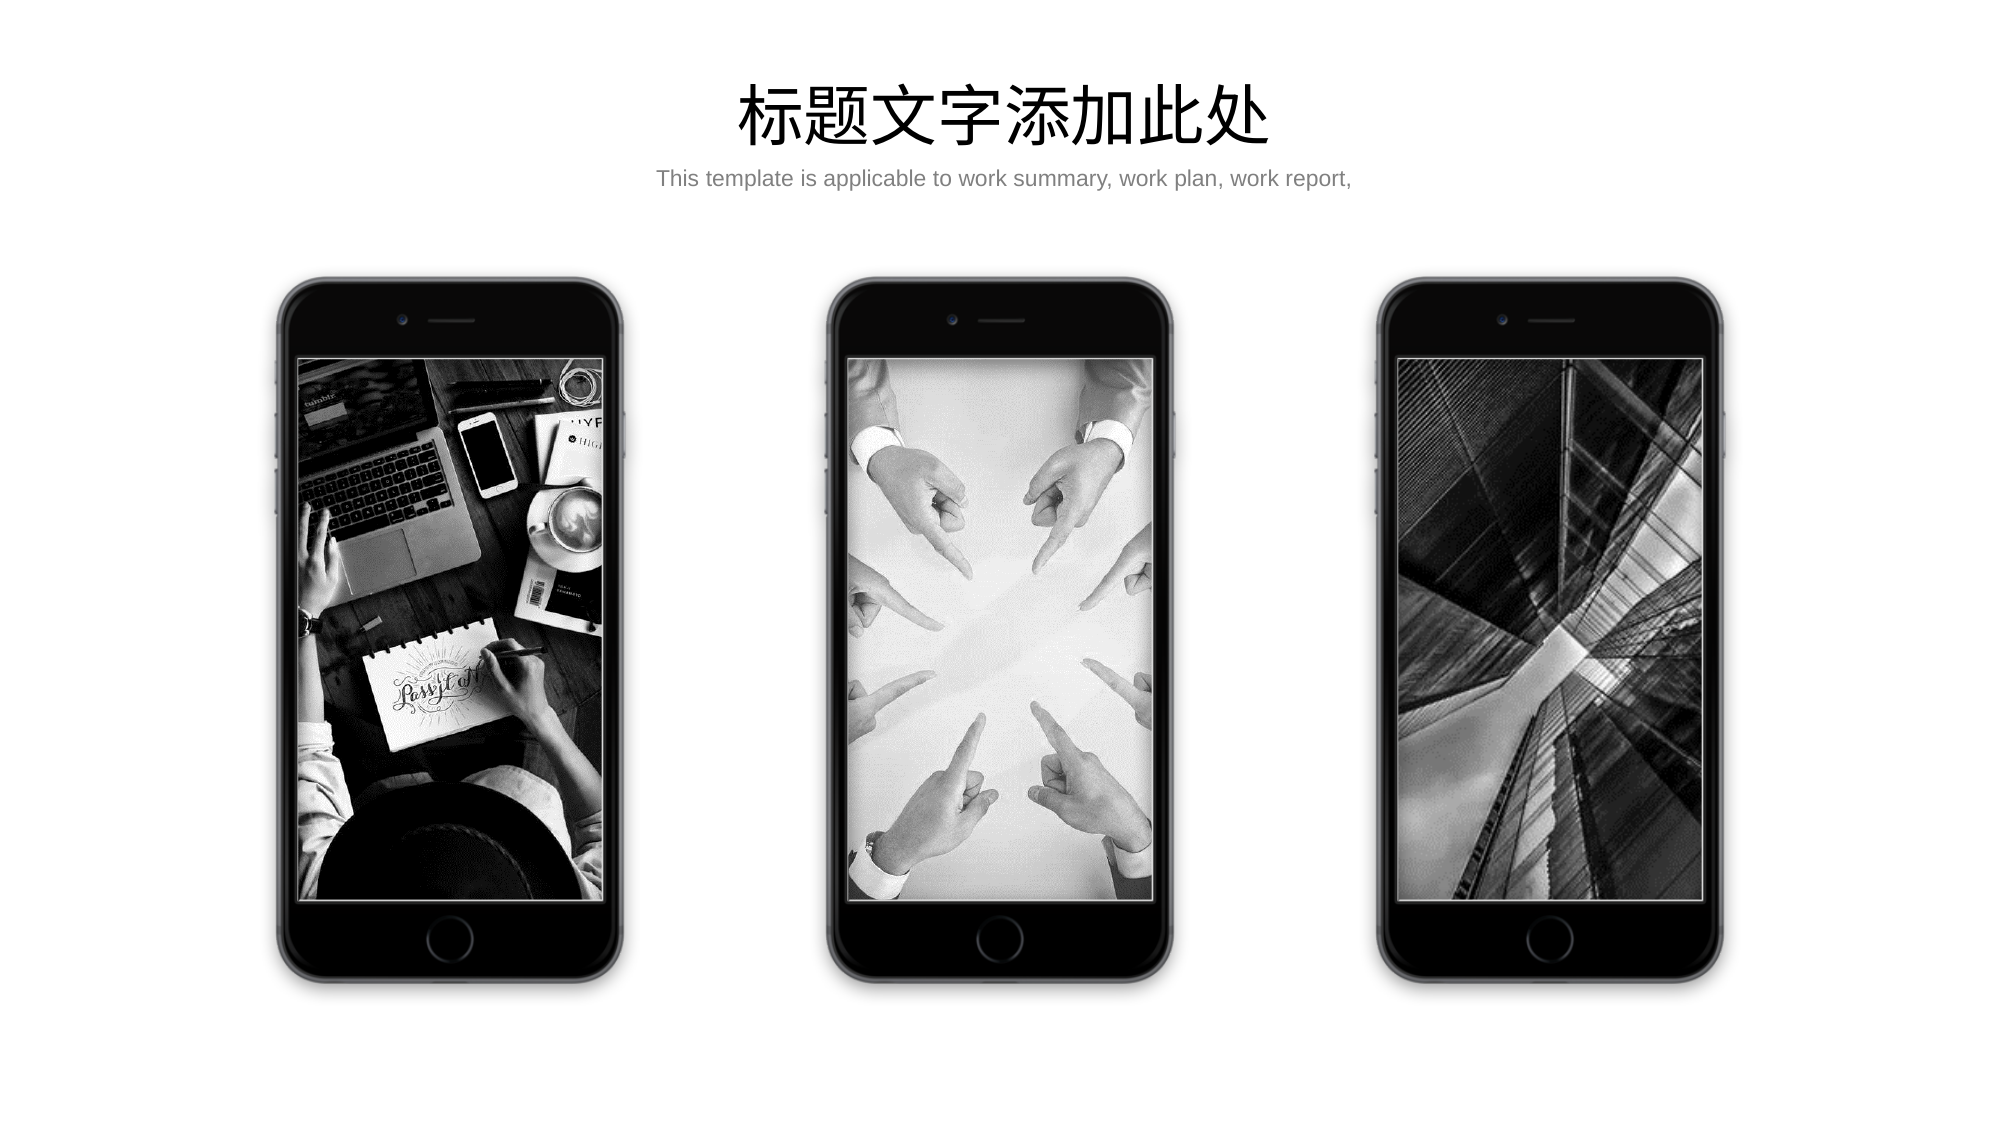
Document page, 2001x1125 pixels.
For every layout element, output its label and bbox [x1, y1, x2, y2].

text_box [544, 66, 1464, 196]
picture [1326, 226, 1773, 1034]
picture [776, 226, 1223, 1034]
picture [227, 226, 674, 1034]
